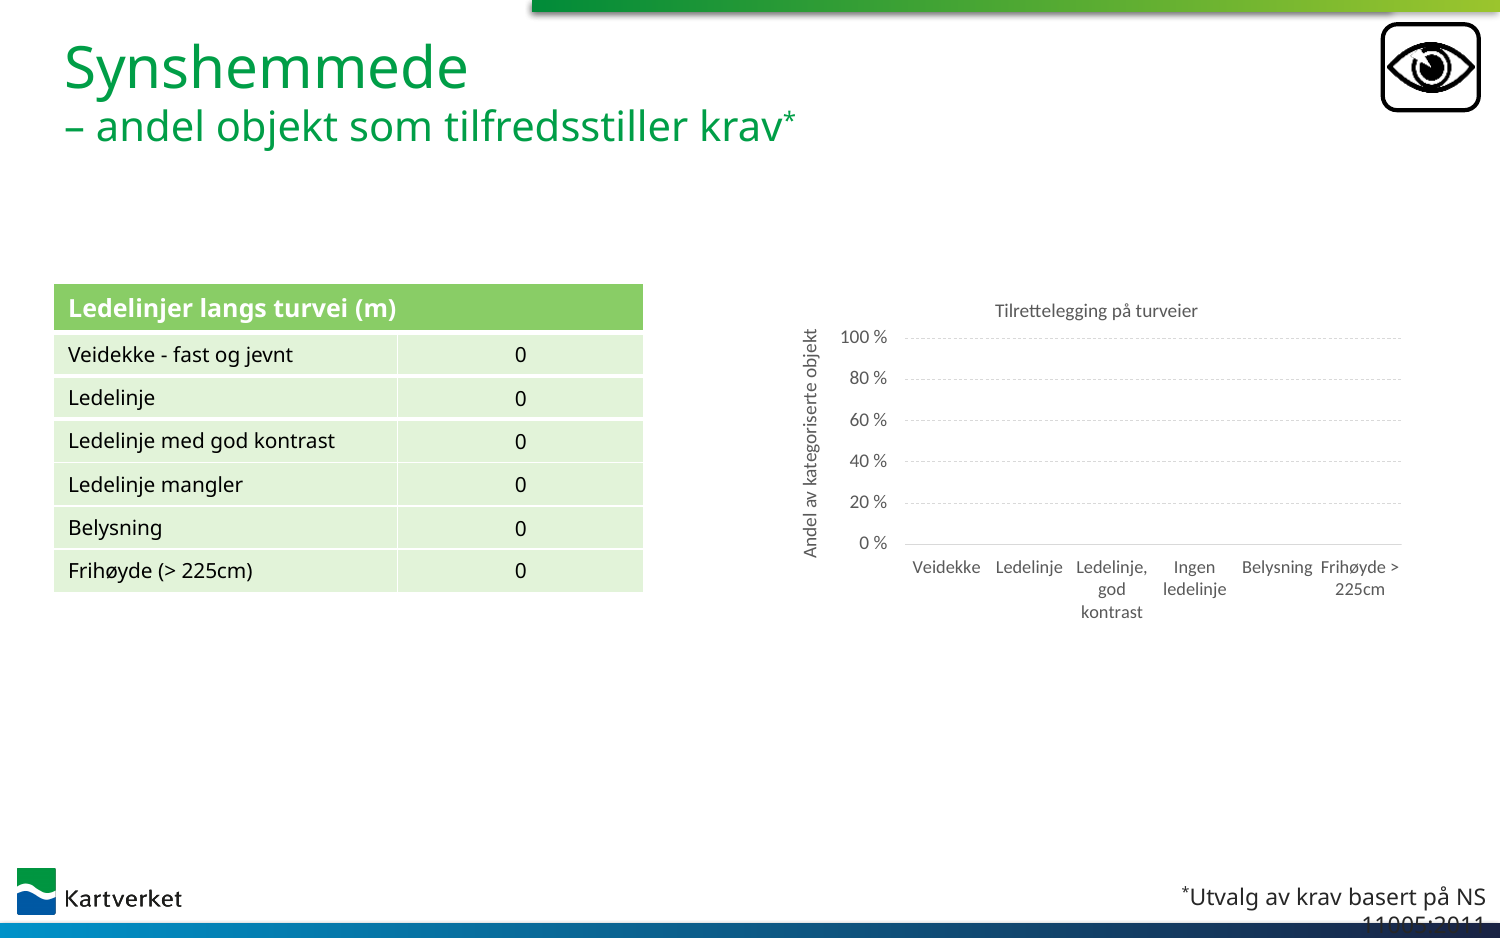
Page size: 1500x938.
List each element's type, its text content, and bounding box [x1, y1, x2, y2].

table_cell 0 [398, 378, 643, 417]
table_cell Ledelinje mangler [54, 463, 397, 505]
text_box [1382, 24, 1480, 111]
table_cell 0 [398, 421, 643, 462]
table_cell Frihøyde (> 225cm) [54, 550, 397, 592]
table_cell Ledelinje [54, 378, 397, 417]
table_cell 0 [398, 335, 643, 374]
picture [791, 291, 1402, 630]
table_cell 0 [398, 507, 643, 548]
table_cell 0 [398, 463, 643, 505]
text_box Synshemmede – andel objekt som tilfredsstiller krav* [49, 24, 1431, 158]
table_cell Veidekke - fast og jevnt [54, 335, 397, 374]
table_cell 0 [398, 550, 643, 592]
table_cell Ledelinje med god kontrast [54, 421, 397, 462]
text_box *Utvalg av krav basert på NS 11005:2011 [1068, 873, 1500, 938]
table_header Ledelinjer langs turvei (m) [54, 284, 643, 330]
table_cell Belysning [54, 507, 397, 548]
